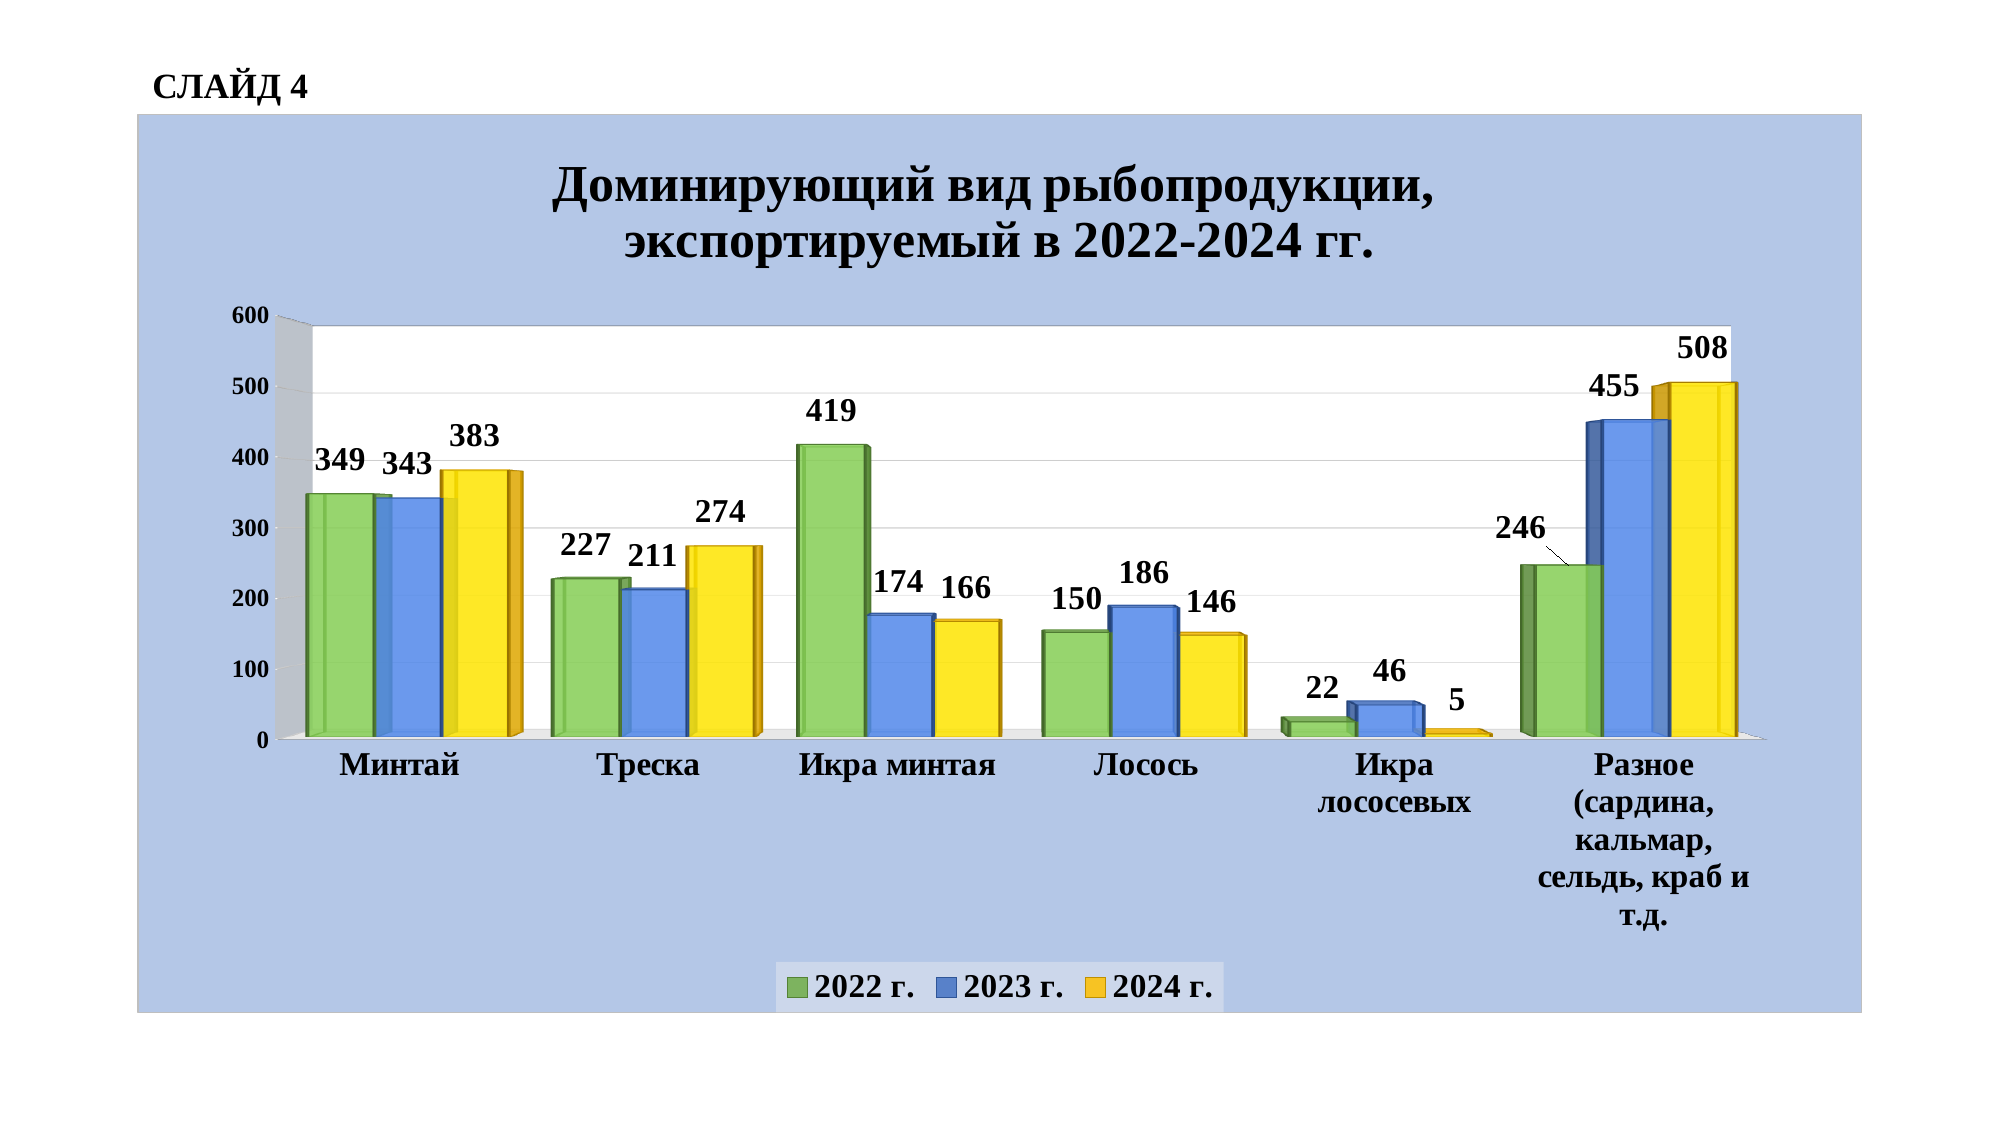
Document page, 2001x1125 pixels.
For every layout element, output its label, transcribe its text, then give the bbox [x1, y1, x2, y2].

chart [137, 113, 1863, 1014]
title СЛАЙД 4 [137, 59, 1863, 113]
